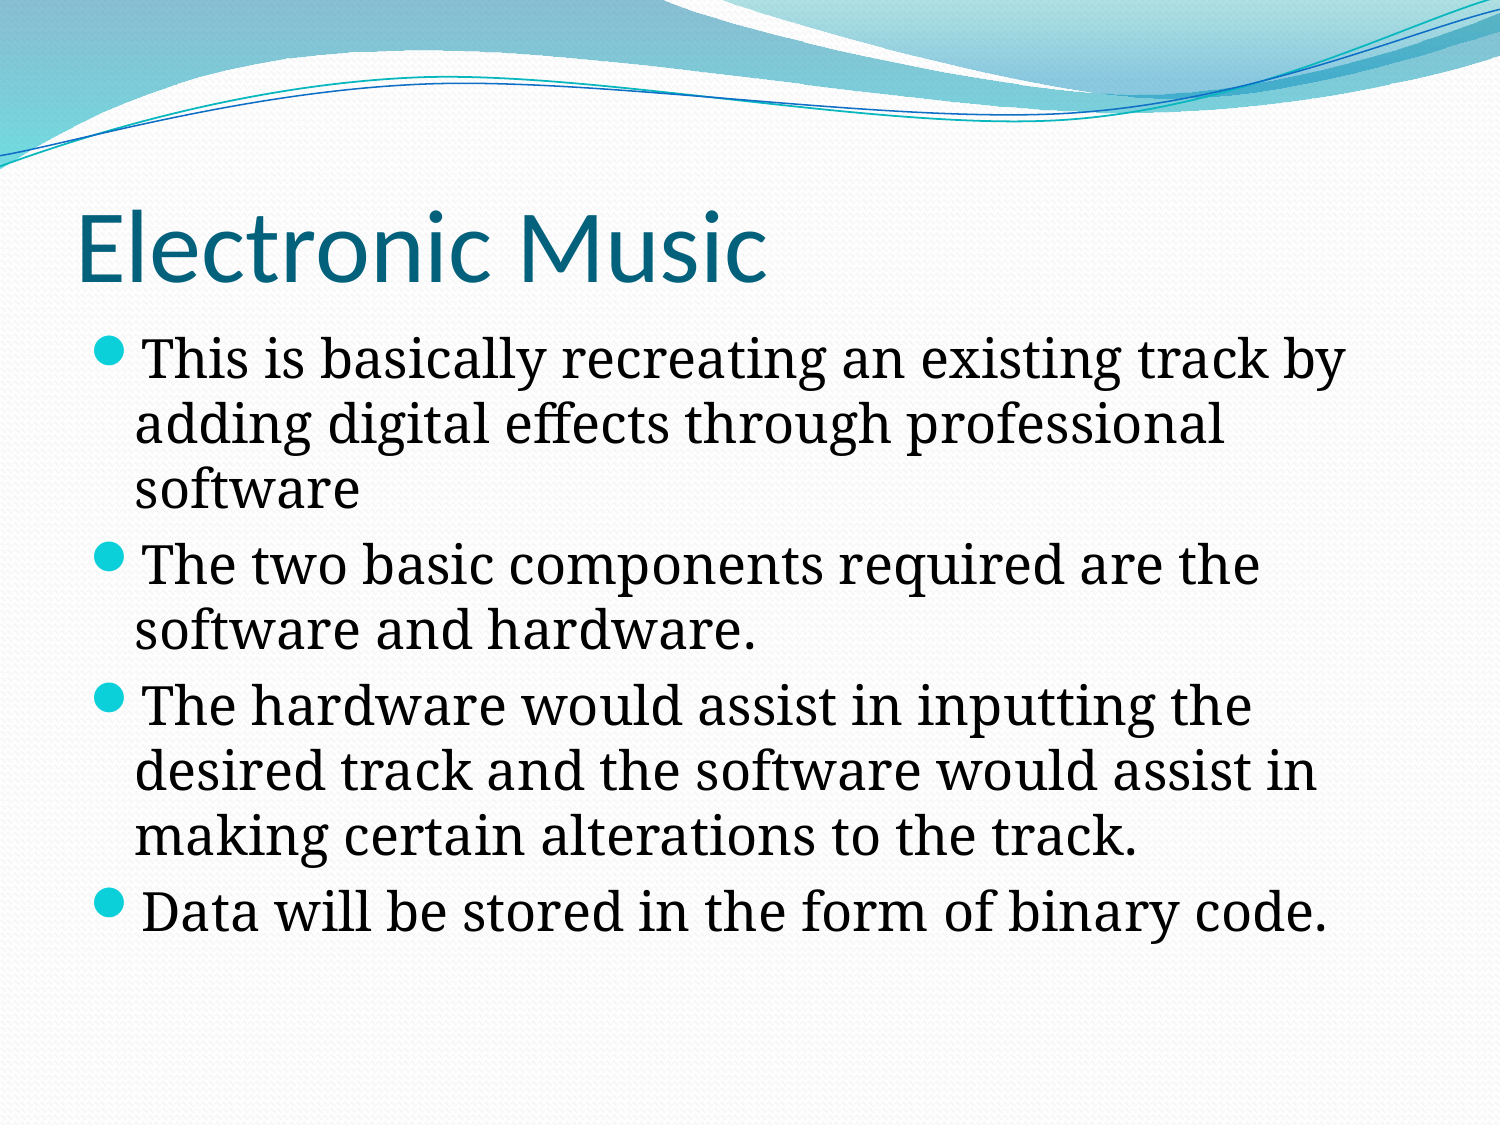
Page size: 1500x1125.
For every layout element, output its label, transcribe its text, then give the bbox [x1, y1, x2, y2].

title Electronic Music [75, 115, 1425, 303]
list This is basically recreating an existing track by adding digital effects through professional software The two basic components required are the software and hardware. The hardware would assist in inputting the desired track and the software would assist in making certain alterations to the track. Data will be stored in the form of binary code. [75, 317, 1425, 1038]
